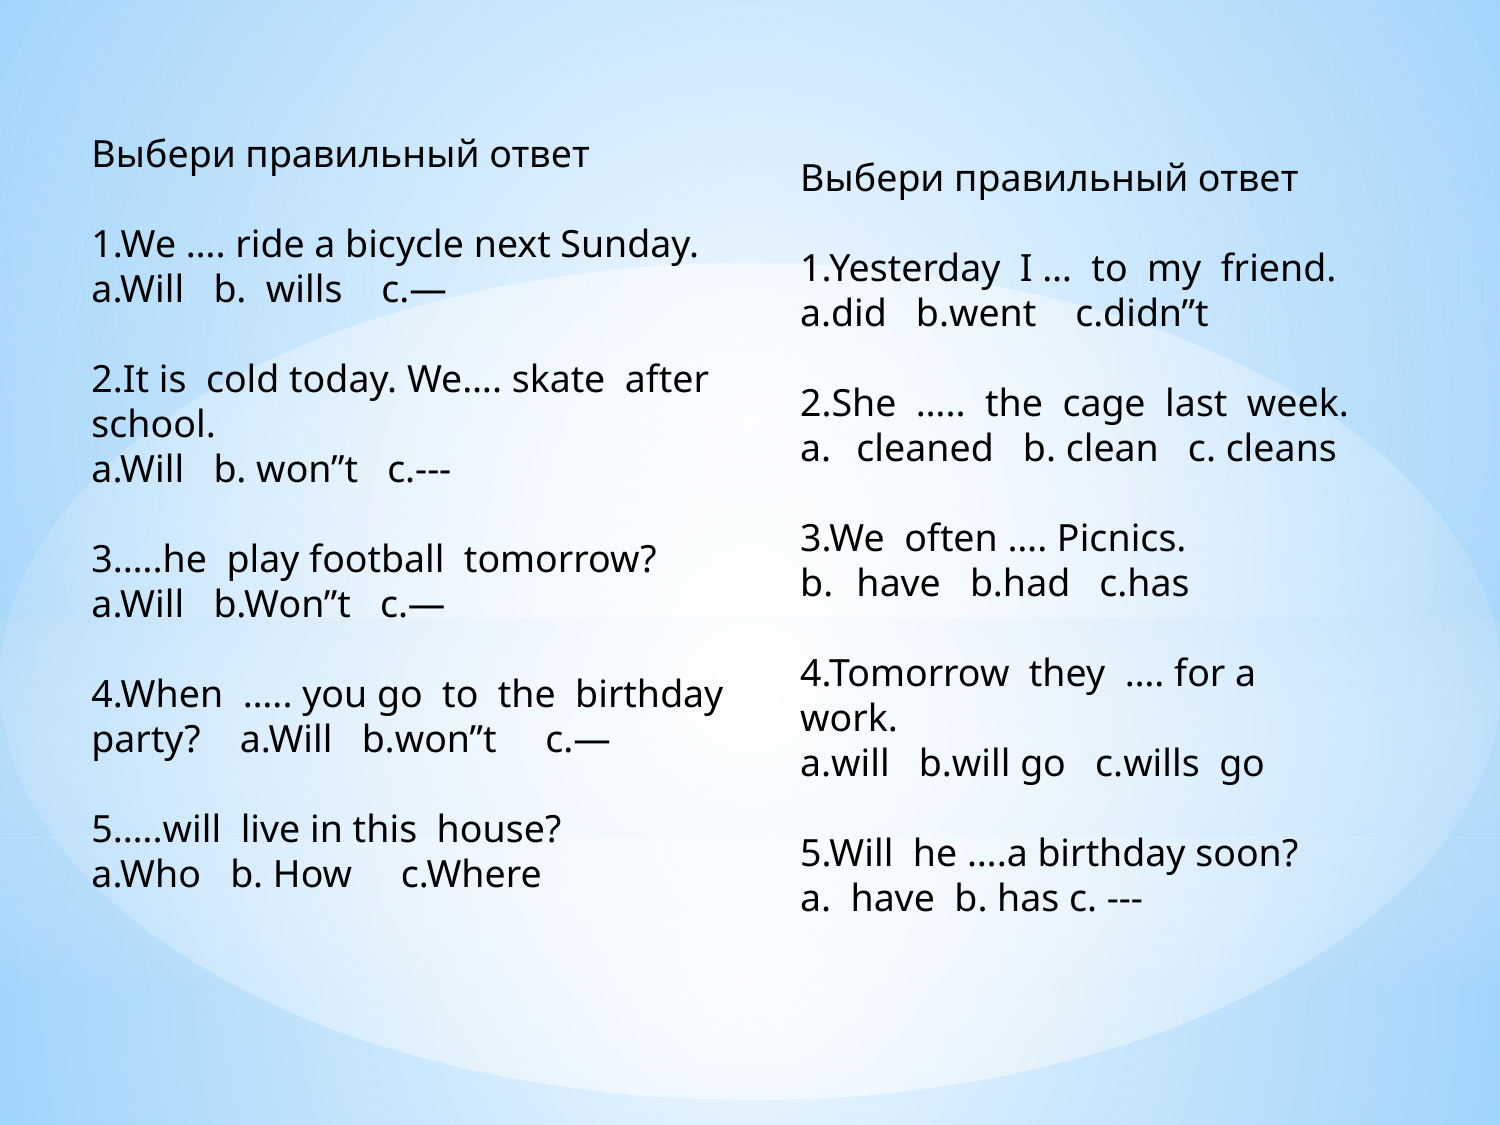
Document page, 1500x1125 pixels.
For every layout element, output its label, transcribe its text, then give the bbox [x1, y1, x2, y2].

text_box Выбери правильный ответ 1.Yesterday I … to my friend. a.did b.went c.didn”t 2.She ….. the cage last week. cleaned b. clean c. cleans 3.We often …. Picnics. have b.had c.has 4.Tomorrow they …. for a work. a.will b.will go c.wills go 5.Will he ….a birthday soon? a. have b. has c. --- [785, 101, 1376, 927]
text_box Выбери правильный ответ 1.We …. ride a bicycle next Sunday. a.Will b. wills c.— 2.It is cold today. We…. skate after school. a.Will b. won”t c.--- 3.….he play football tomorrow? a.Will b.Won”t c.— 4.When ….. you go to the birthday party? a.Will b.won”t c.— 5.….will live in this house? a.Who b. How c.Where [76, 78, 750, 903]
